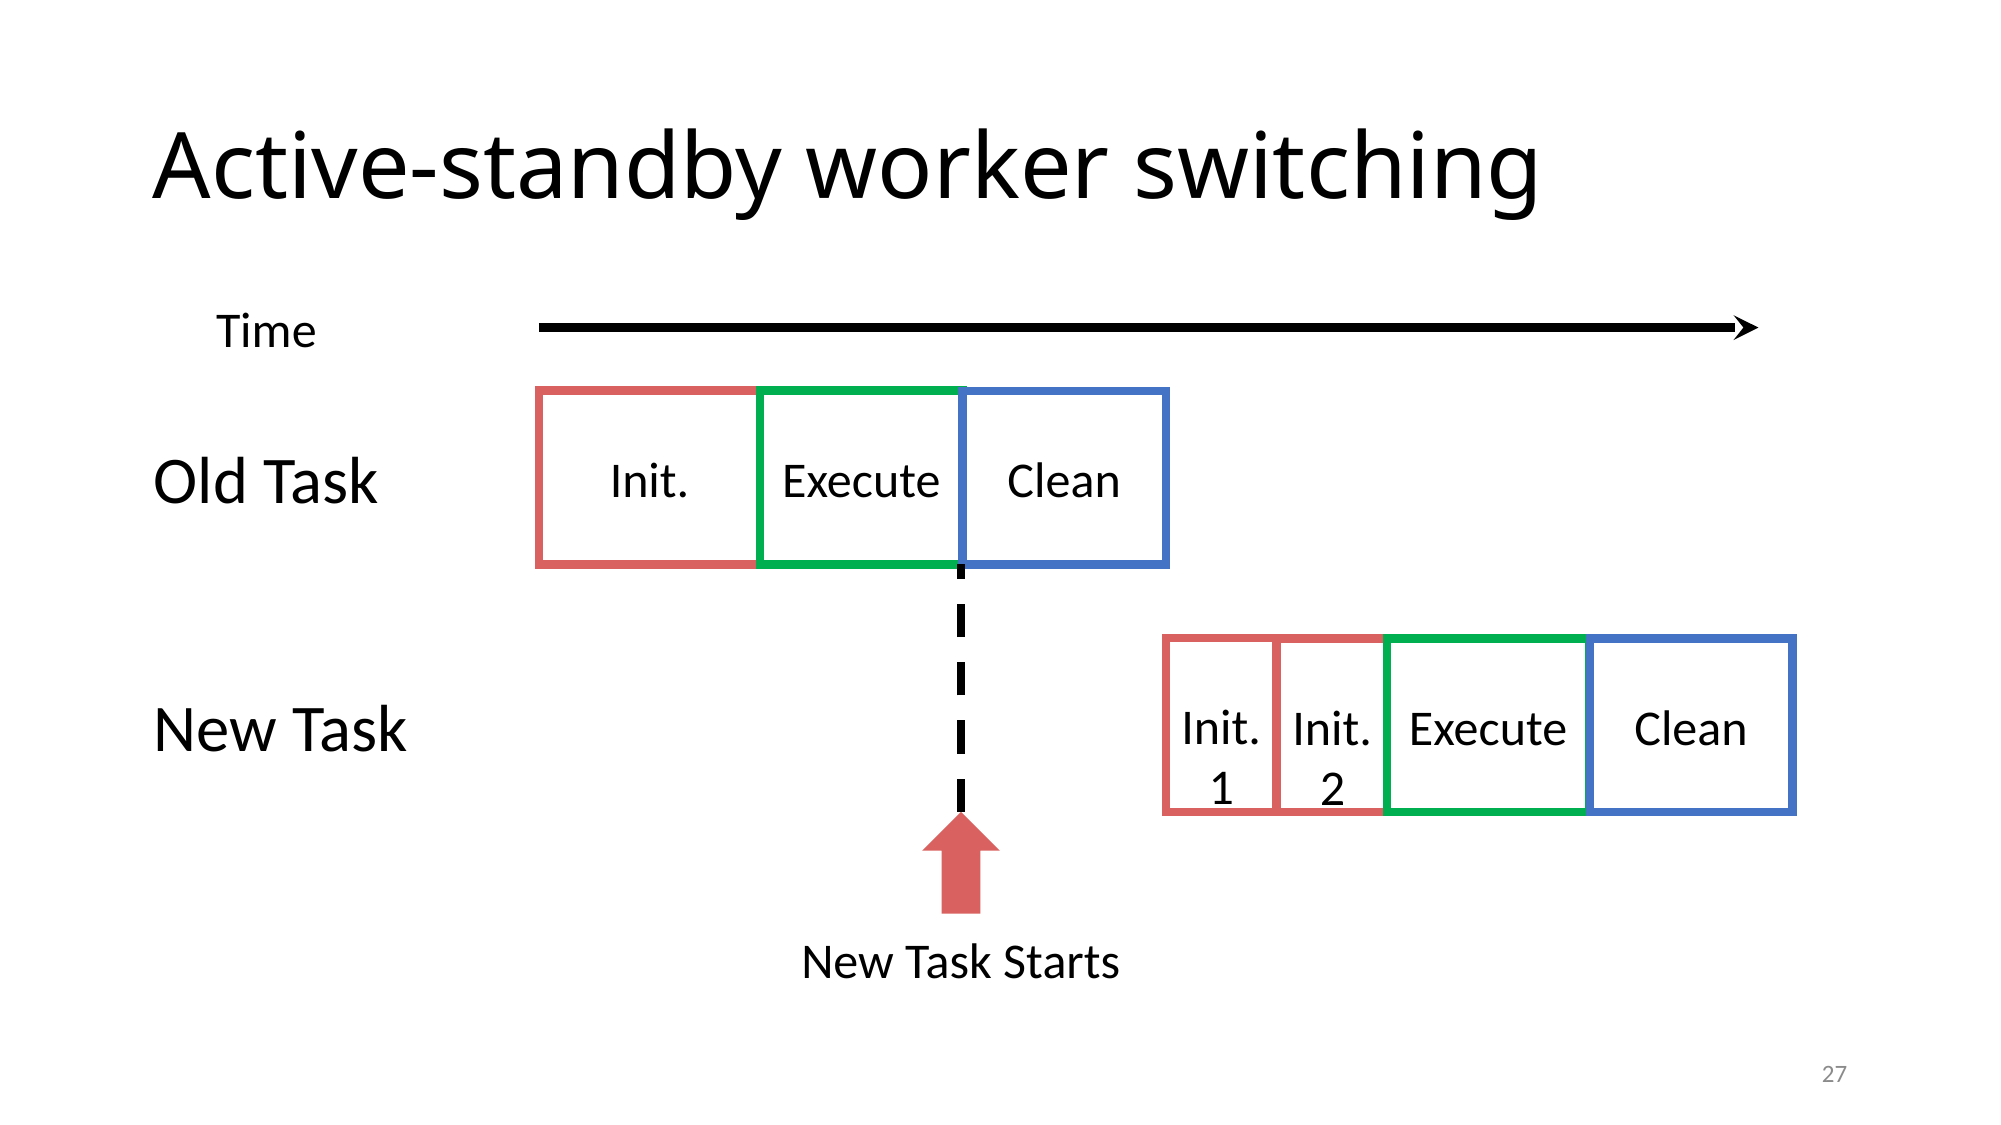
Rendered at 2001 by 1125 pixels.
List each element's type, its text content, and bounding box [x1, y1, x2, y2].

text_box Old Task [139, 429, 394, 525]
text_box Init. [538, 390, 759, 565]
text_box Time [201, 289, 332, 365]
text_box Execute [759, 390, 961, 565]
text_box New Task [138, 677, 423, 773]
title Active-standby worker switching [137, 59, 1863, 278]
text_box Init. 2 [1277, 637, 1386, 813]
text_box Clean [961, 390, 1167, 566]
text_box Init. 1 [1165, 637, 1277, 813]
slide_number 27 [1412, 1042, 1863, 1103]
text_box [919, 812, 1003, 915]
text_box Execute [1386, 637, 1589, 813]
text_box Clean [1589, 637, 1793, 813]
text_box New Task Starts [786, 920, 1136, 996]
